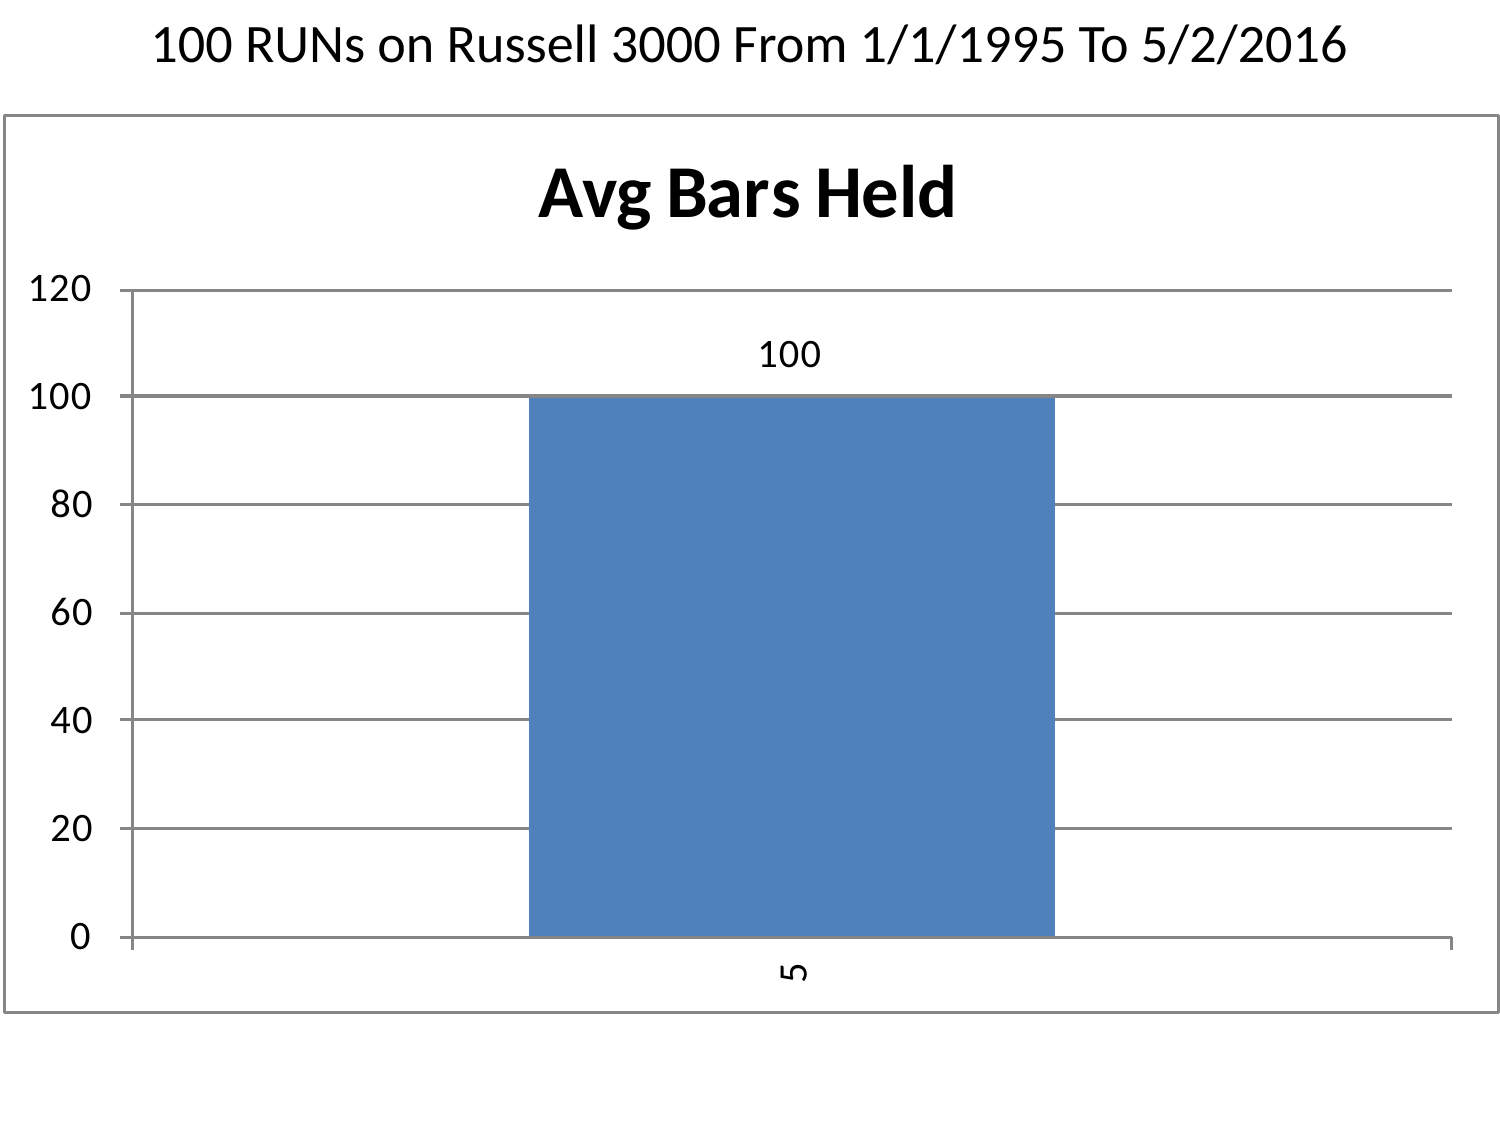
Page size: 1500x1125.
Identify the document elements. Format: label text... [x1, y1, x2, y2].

picture [0, 110, 1500, 1014]
text_box 100 RUNs on Russell 3000 From 1/1/1995 To 5/2/2016 [0, 0, 1500, 81]
